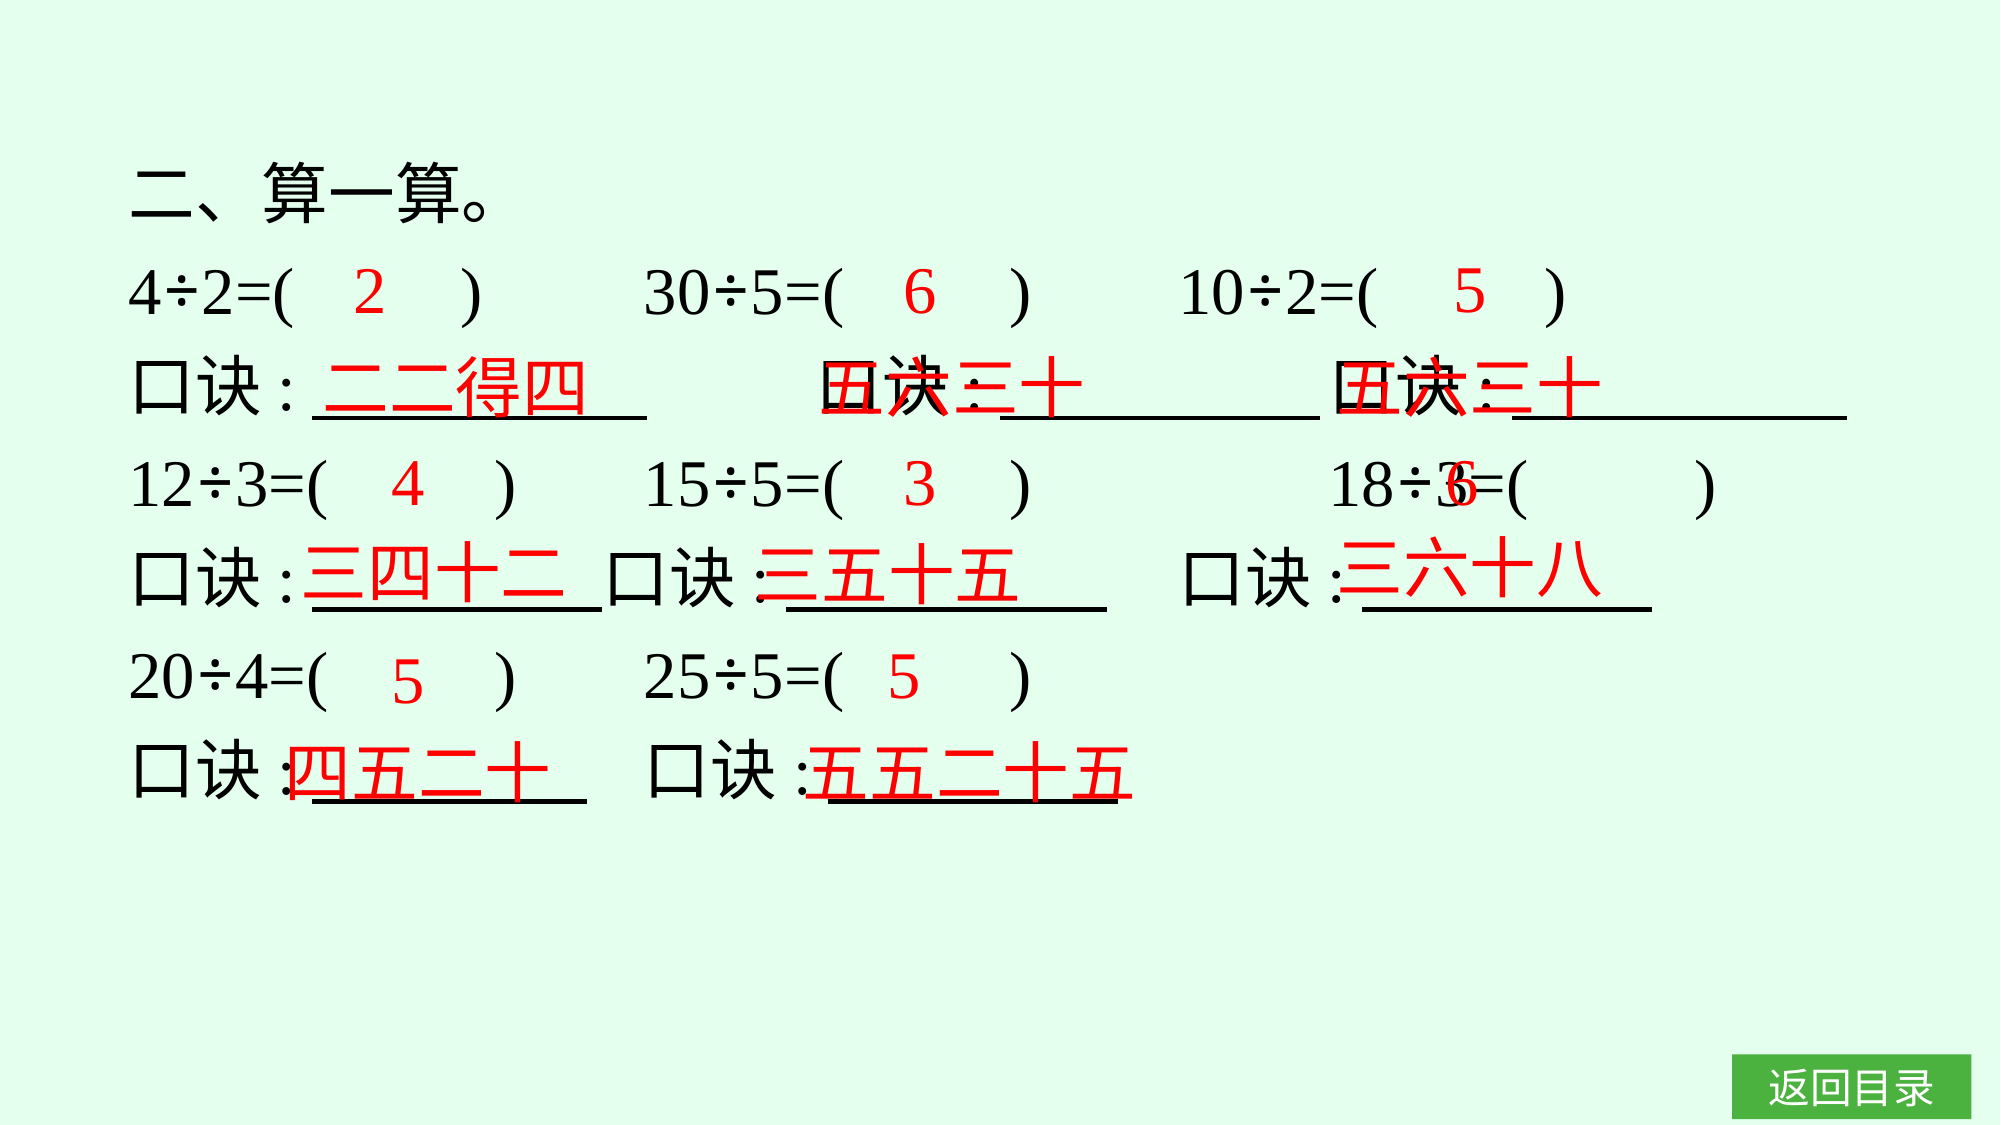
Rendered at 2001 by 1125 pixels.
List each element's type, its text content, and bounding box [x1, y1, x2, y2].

text_box 二、算一算。 4÷2=( ) 30÷5=( ) 10÷2=( ) 口诀: 口诀: 口诀: 12÷3=( ) 15÷5=( ) 18÷3=( ) 口诀: 口诀: 口诀: 20÷4=( ) 25÷5=( ) 口诀: 口诀: [113, 128, 1887, 815]
text_box 2 [338, 223, 402, 322]
text_box 四五二十 [269, 707, 567, 819]
text_box 三六十八 [1321, 502, 1619, 614]
text_box 5 [872, 608, 936, 707]
text_box 二二得四 [307, 322, 605, 433]
text_box 6 [888, 223, 952, 322]
text_box 三四十二 [286, 507, 583, 619]
text_box 三五十五 [739, 509, 1037, 621]
text_box 五六三十 [1321, 322, 1619, 433]
text_box 五五二十五 [787, 707, 1152, 819]
text_box 5 [377, 613, 441, 707]
text_box 4 [376, 415, 440, 507]
text_box 5 [1438, 222, 1502, 322]
text_box 3 [888, 415, 952, 509]
text_box 6 [1430, 415, 1494, 502]
text_box 五六三十 [803, 322, 1101, 433]
